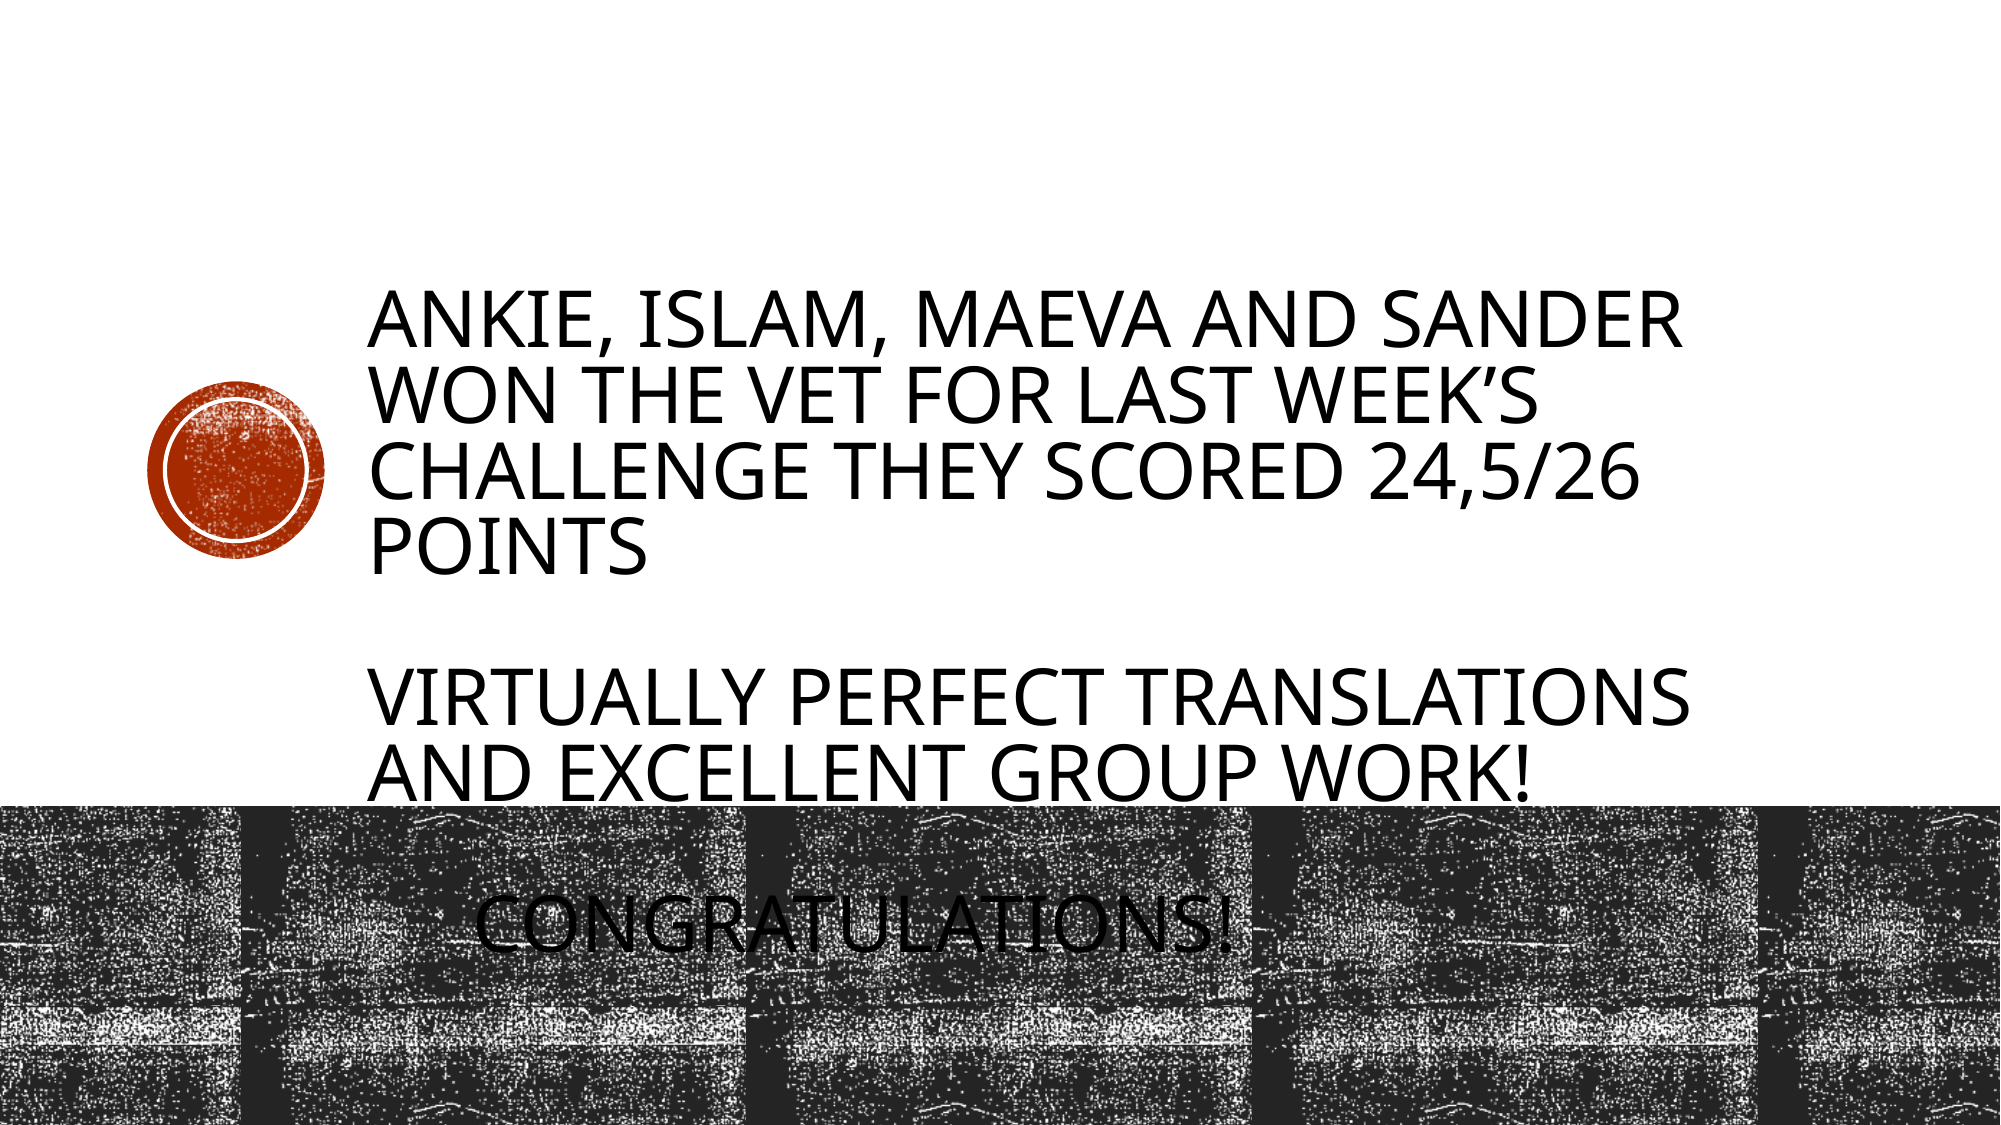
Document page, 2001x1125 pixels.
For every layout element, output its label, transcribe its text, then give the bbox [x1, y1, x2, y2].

title ankie, islam, maeva and sander won the vet for last week’s challenge they scored 24,5/26 points virtually perfect translations and Excellent group work! Congratulations! [352, 201, 1875, 979]
